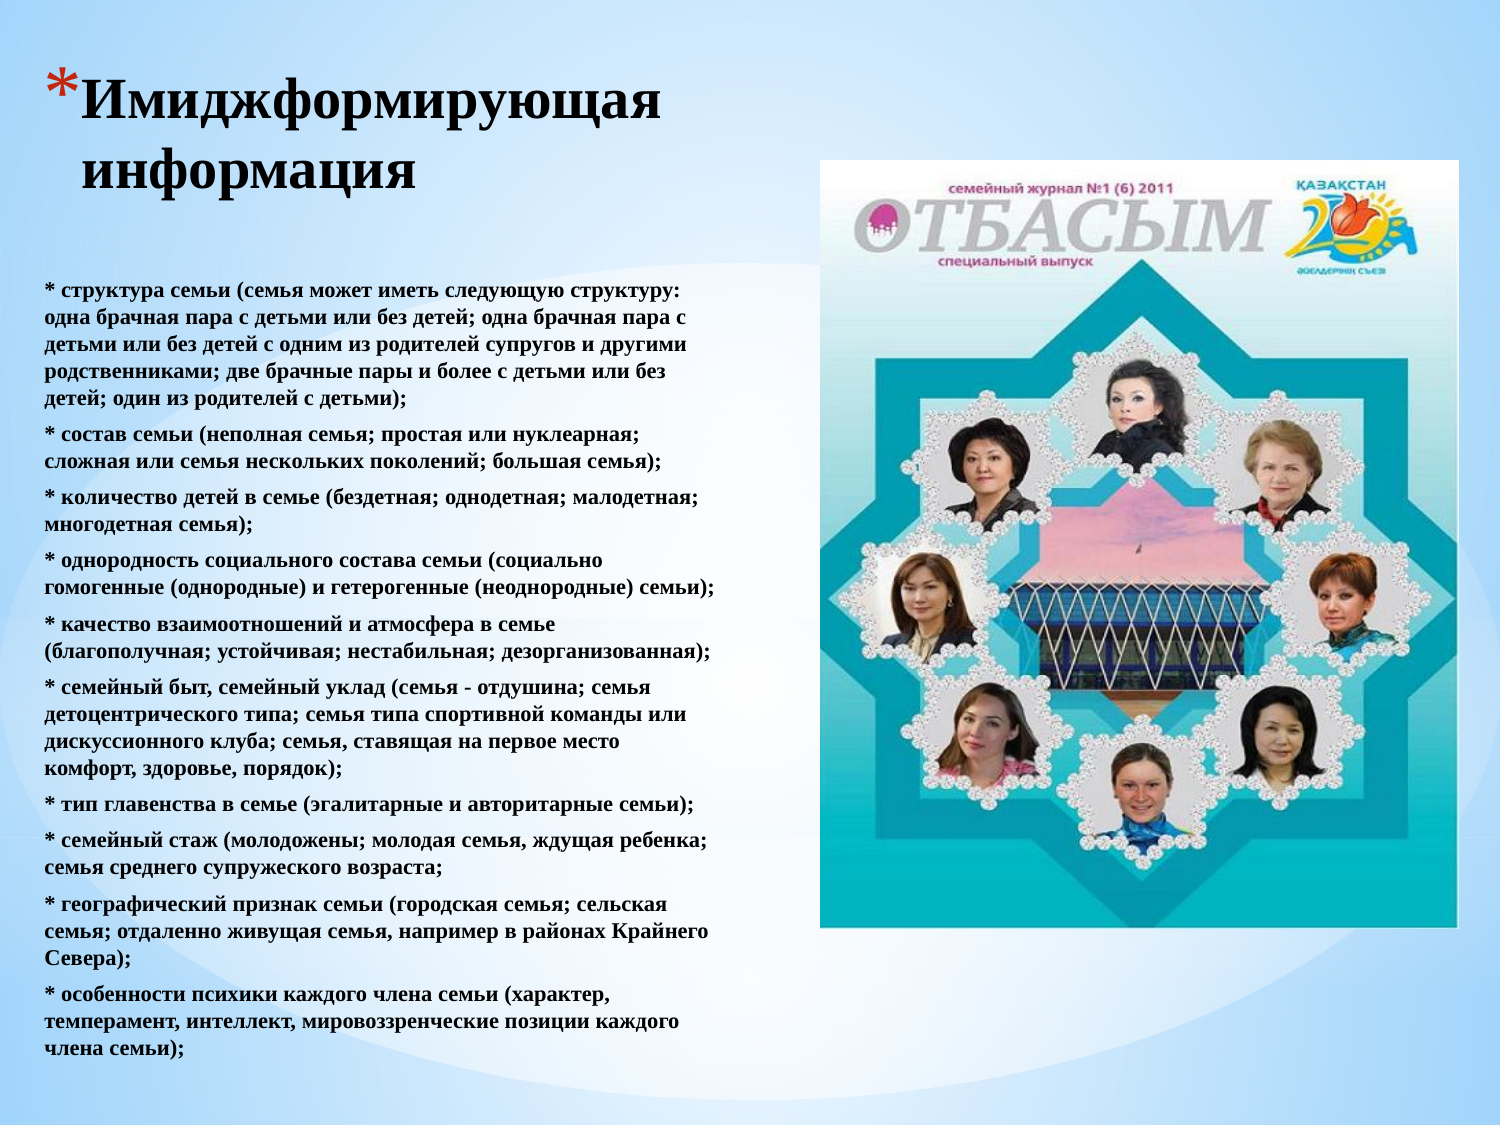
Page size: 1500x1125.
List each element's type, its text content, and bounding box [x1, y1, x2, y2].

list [820, 160, 1459, 929]
title Имиджформирующая информация [29, 30, 735, 209]
list * структура семьи (семья может иметь следующую структуру: одна брачная пара с детьми или без детей; одна брачная пара с детьми или без детей с одним из родителей супругов и другими родственниками; две брачные пары и более с детьми или без детей; один из родителей с детьми); * состав семьи (неполная семья; простая или нуклеарная; сложная или семья нескольких поколений; большая семья); * количество детей в семье (бездетная; однодетная; малодетная; многодетная семья); * однородность социального состава семьи (социально гомогенные (однородные) и гетерогенные (неоднородные) семьи); * качество взаимоотношений и атмосфера в семье (благополучная; устойчивая; нестабильная; дезорганизованная); * семейный быт, семейный уклад (семья - отдушина; семья детоцентрического типа; семья типа спортивной команды или дискуссионного клуба; семья, ставящая на первое место комфорт, здоровье, порядок); * тип главенства в семье (эгалитарные и авторитарные семьи); * семейный стаж (молодожены; молодая семья, ждущая ребенка; семья среднего супружеского возраста; * географический признак семьи (городская семья; сельская семья; отдаленно живущая семья, например в районах Крайнего Севера); * особенности психики каждого члена семьи (характер, темперамент, интеллект, мировоззренческие позиции каждого члена семьи); [29, 267, 733, 1094]
